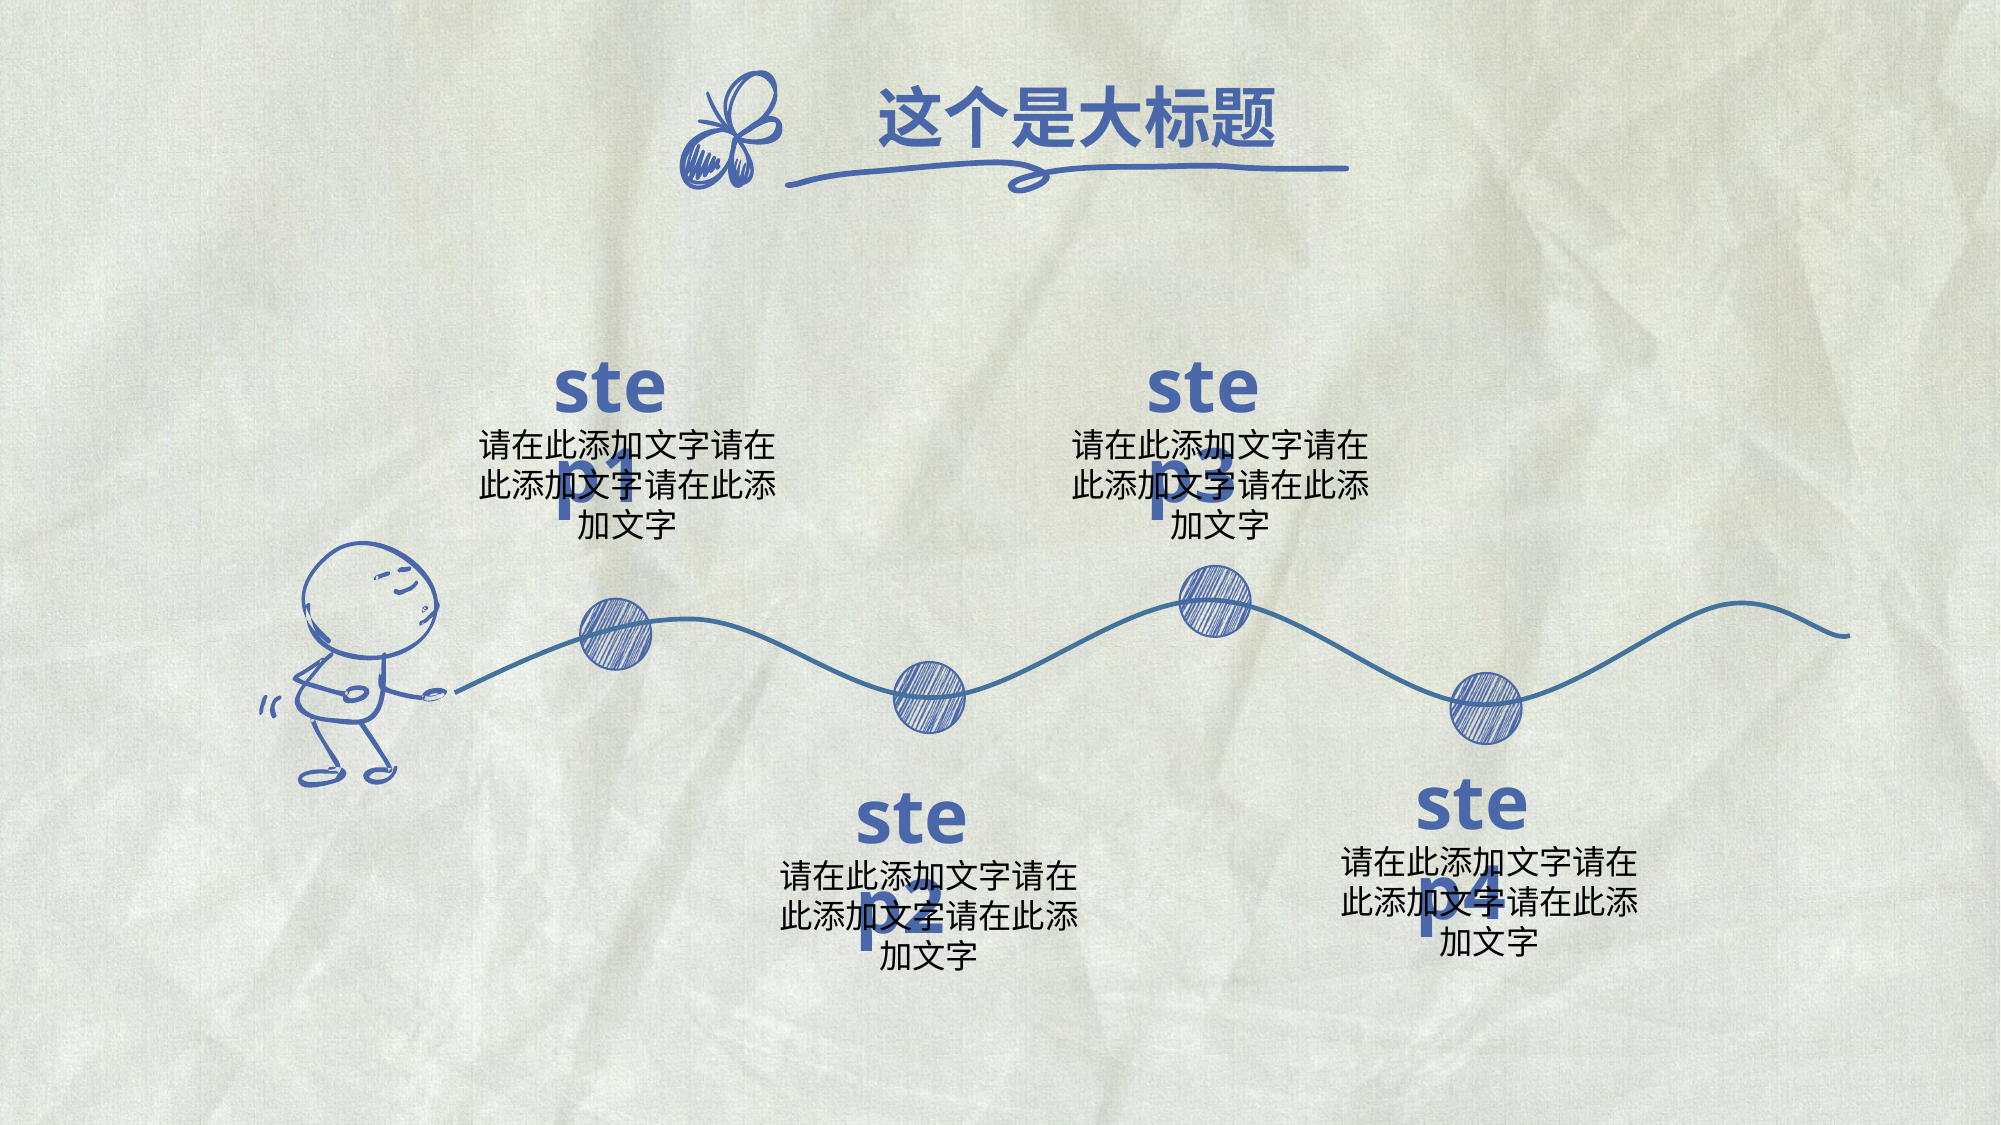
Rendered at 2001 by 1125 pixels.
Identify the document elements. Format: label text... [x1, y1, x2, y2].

text_box 请在此添加文字请在此添加文字请在此添加文字 [1040, 416, 1401, 552]
text_box step3 [1131, 330, 1310, 416]
text_box [454, 601, 1851, 701]
text_box [892, 694, 966, 735]
text_box 请在此添加文字请在此添加文字请在此添加文字 [447, 416, 808, 552]
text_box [259, 526, 452, 793]
text_box step1 [539, 330, 717, 416]
picture [0, 0, 2001, 1125]
text_box [1449, 671, 1523, 746]
text_box [579, 597, 650, 637]
text_box [901, 660, 956, 674]
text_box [675, 70, 784, 195]
text_box step4 [1400, 746, 1579, 833]
text_box 这个是大标题 [862, 68, 1329, 163]
text_box step2 [840, 761, 1018, 847]
text_box 请在此添加文字请在此添加文字请在此添加文字 [1309, 833, 1670, 969]
text_box 请在此添加文字请在此添加文字请在此添加文字 [748, 847, 1110, 983]
text_box [1178, 564, 1252, 638]
text_box [784, 163, 1350, 194]
